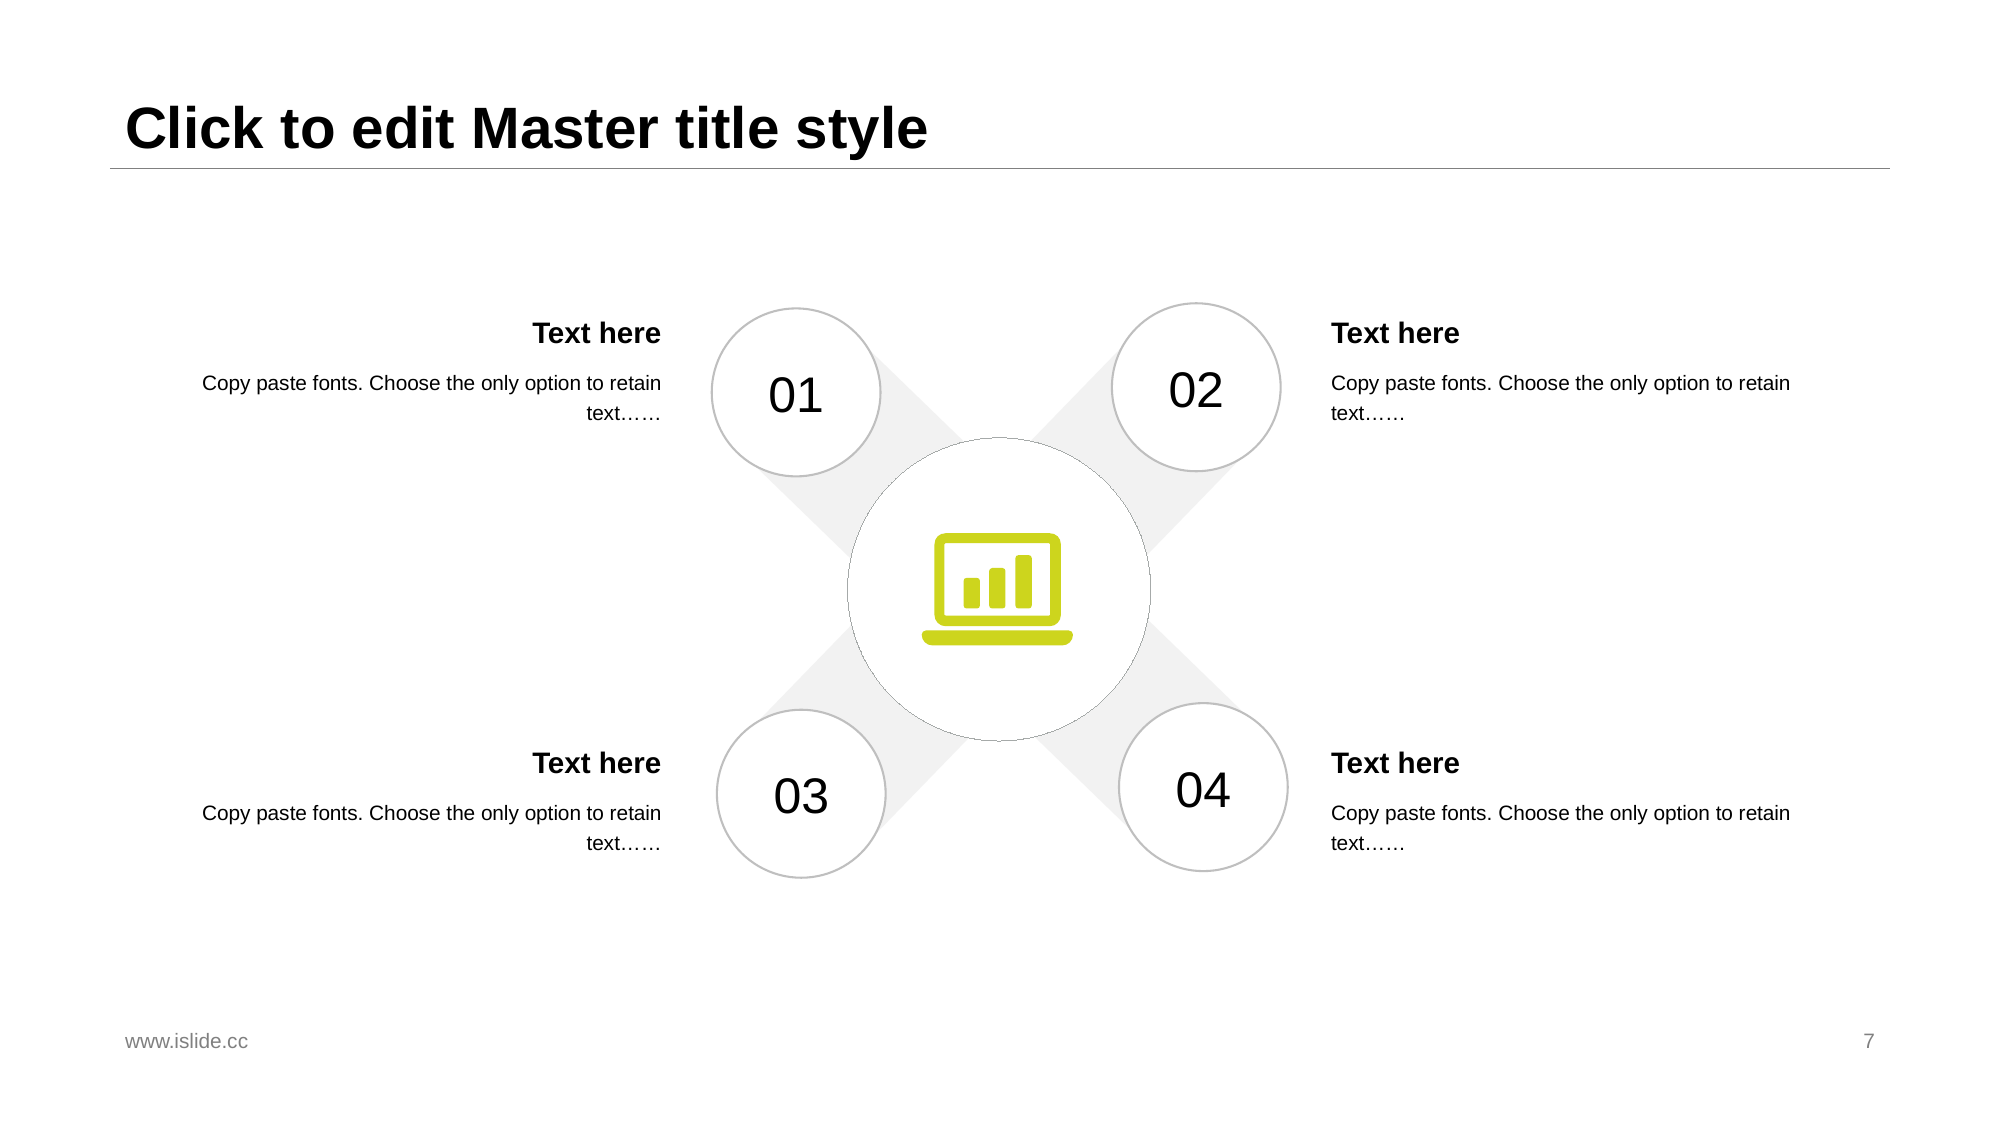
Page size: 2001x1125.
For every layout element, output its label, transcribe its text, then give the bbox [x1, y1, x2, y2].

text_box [131, 303, 1861, 878]
title Click to edit Master title style [109, 0, 1890, 169]
slide_number 7 [1412, 1023, 1890, 1058]
footer www.islide.cc [109, 1023, 790, 1058]
